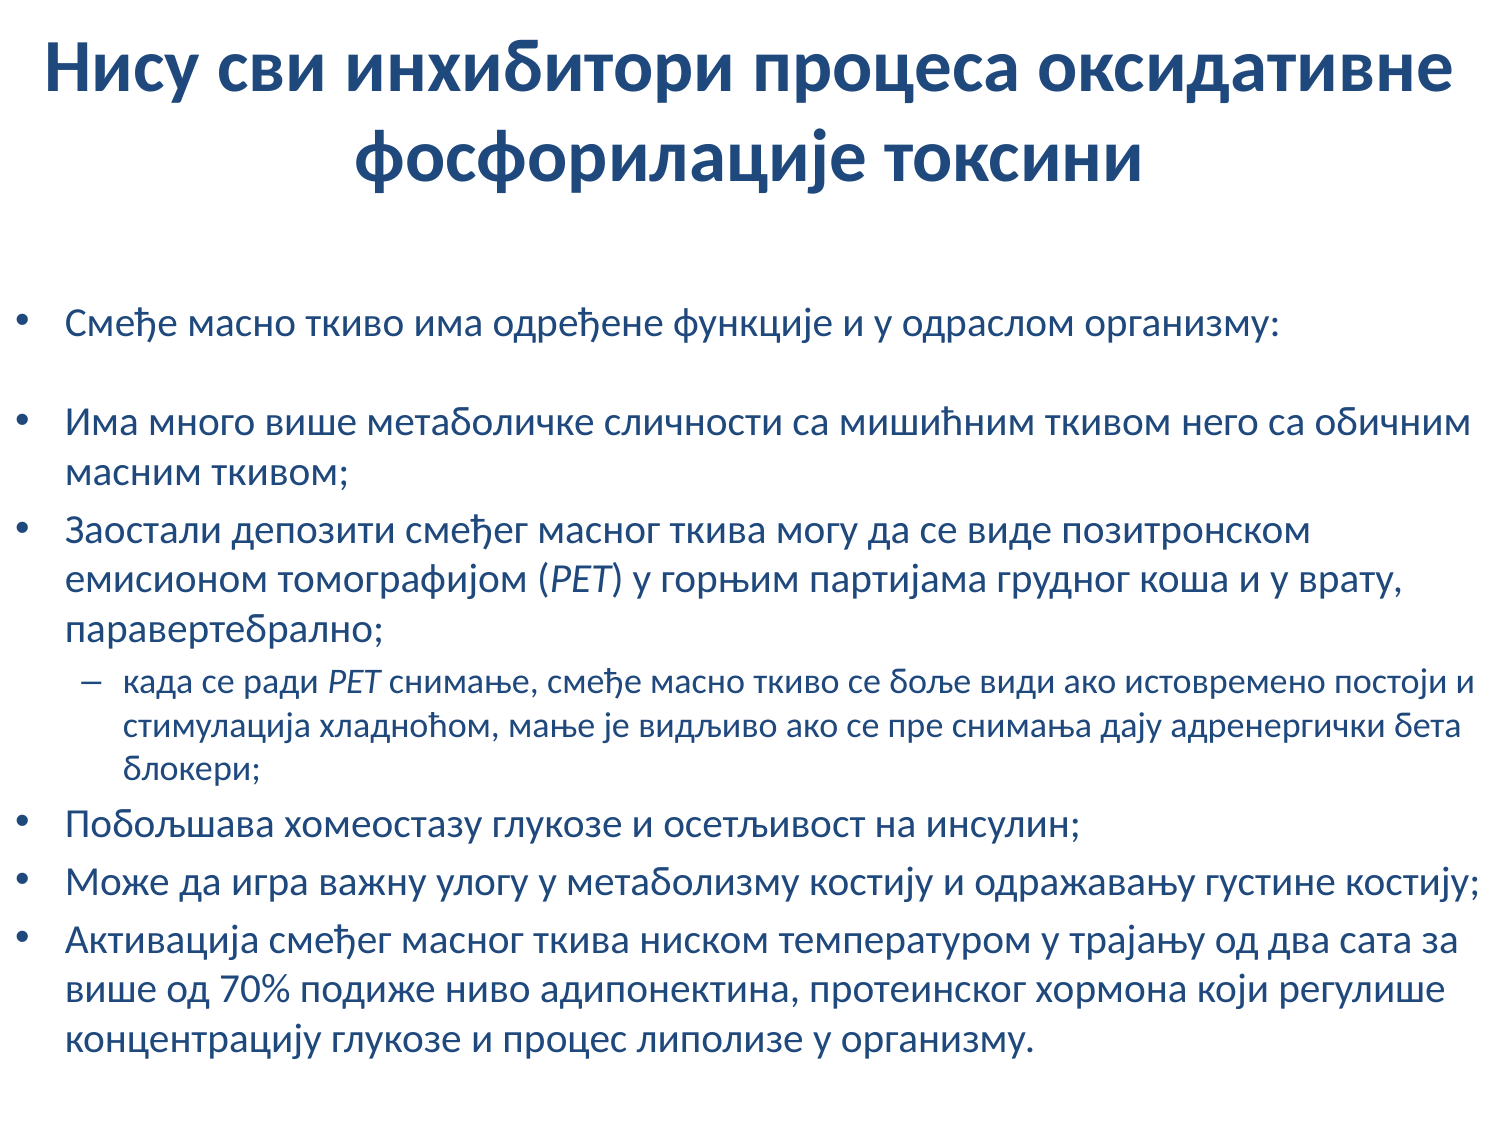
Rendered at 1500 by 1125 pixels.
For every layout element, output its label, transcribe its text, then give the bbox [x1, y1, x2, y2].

title Нису сви инхибитори процеса оксидативне фосфорилације токсини [0, 12, 1500, 200]
list Смеђе масно ткиво има одређене функције и у одраслом организму: Има много више метаболичке сличности са мишићним ткивом него са обичним масним ткивом; Заостали депозити смеђег масног ткива могу да се виде позитронском емисионом томографијом (PЕТ) у горњим партијама грудног коша и у врату, паравертебрално; када се ради PЕТ снимање, смеђе масно ткиво се боље види ако истовремено постоји и стимулација хладноћом, мање је видљиво ако се пре снимања дају адренергички бета блокери; Побољшава хомеостазу глукозе и осетљивост на инсулин; Може да игра важну улогу у метаболизму костију и одражавању густине костију; Активација смеђег масног ткива ниском температуром у трајању од два сата за више од 70% подиже ниво адипонектина, протеинског хормона који регулише концентрацију глукозе и процес липолизе у организму. [0, 287, 1500, 1125]
